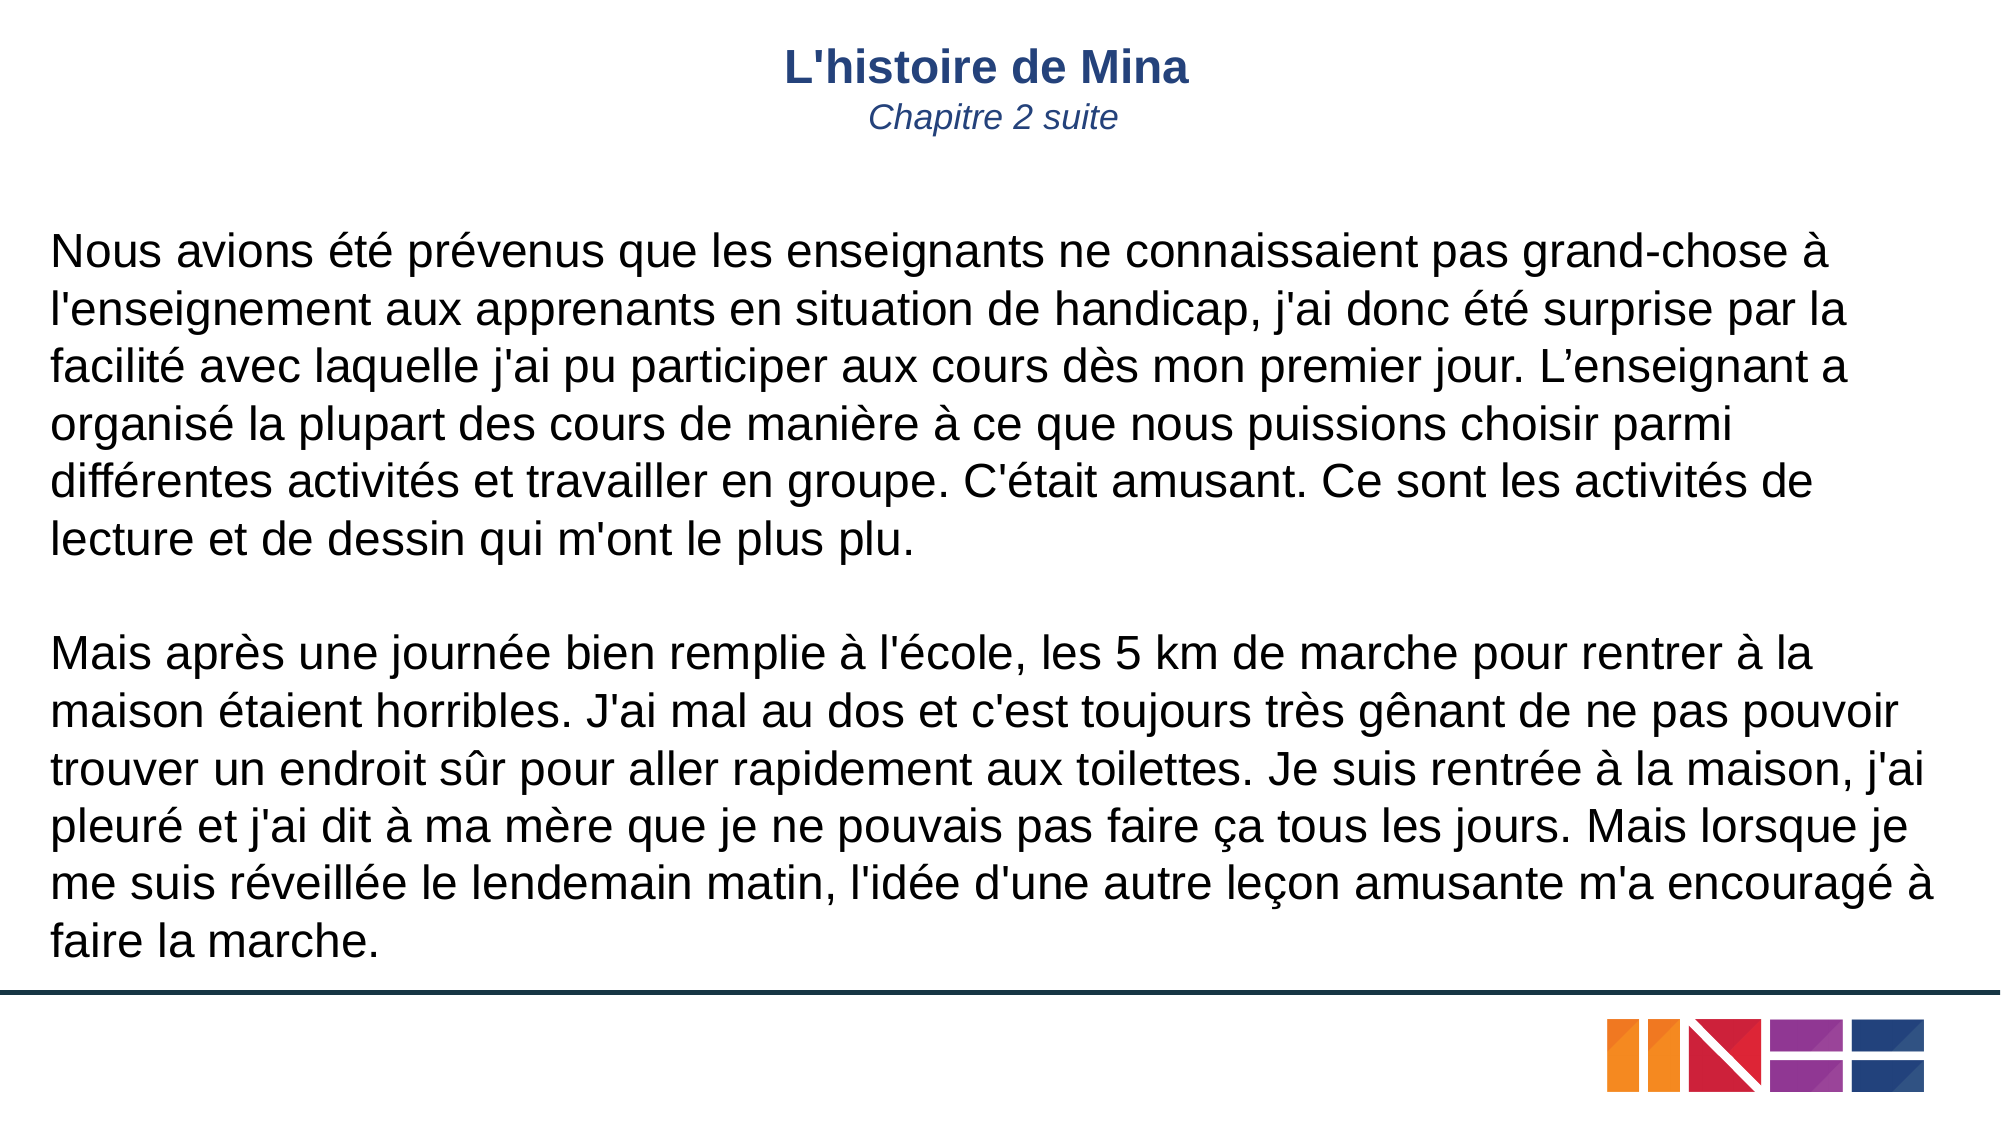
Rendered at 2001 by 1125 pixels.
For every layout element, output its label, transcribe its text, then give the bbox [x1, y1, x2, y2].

picture [1607, 1019, 1924, 1092]
title L'histoire de Mina Chapitre 2 suite [31, 28, 1957, 145]
list Nous avions été prévenus que les enseignants ne connaissaient pas grand-chose à l'enseignement aux apprenants en situation de handicap, j'ai donc été surprise par la facilité avec laquelle j'ai pu participer aux cours dès mon premier jour. L’enseignant a organisé la plupart des cours de manière à ce que nous puissions choisir parmi différentes activités et travailler en groupe. C'était amusant. Ce sont les activités de lecture et de dessin qui m'ont le plus plu. Mais après une journée bien remplie à l'école, les 5 km de marche pour rentrer à la maison étaient horribles. J'ai mal au dos et c'est toujours très gênant de ne pas pouvoir trouver un endroit sûr pour aller rapidement aux toilettes. Je suis rentrée à la maison, j'ai pleuré et j'ai dit à ma mère que je ne pouvais pas faire ça tous les jours. Mais lorsque je me suis réveillée le lendemain matin, l'idée d'une autre leçon amusante m'a encouragé à faire la marche. [31, 200, 1971, 974]
